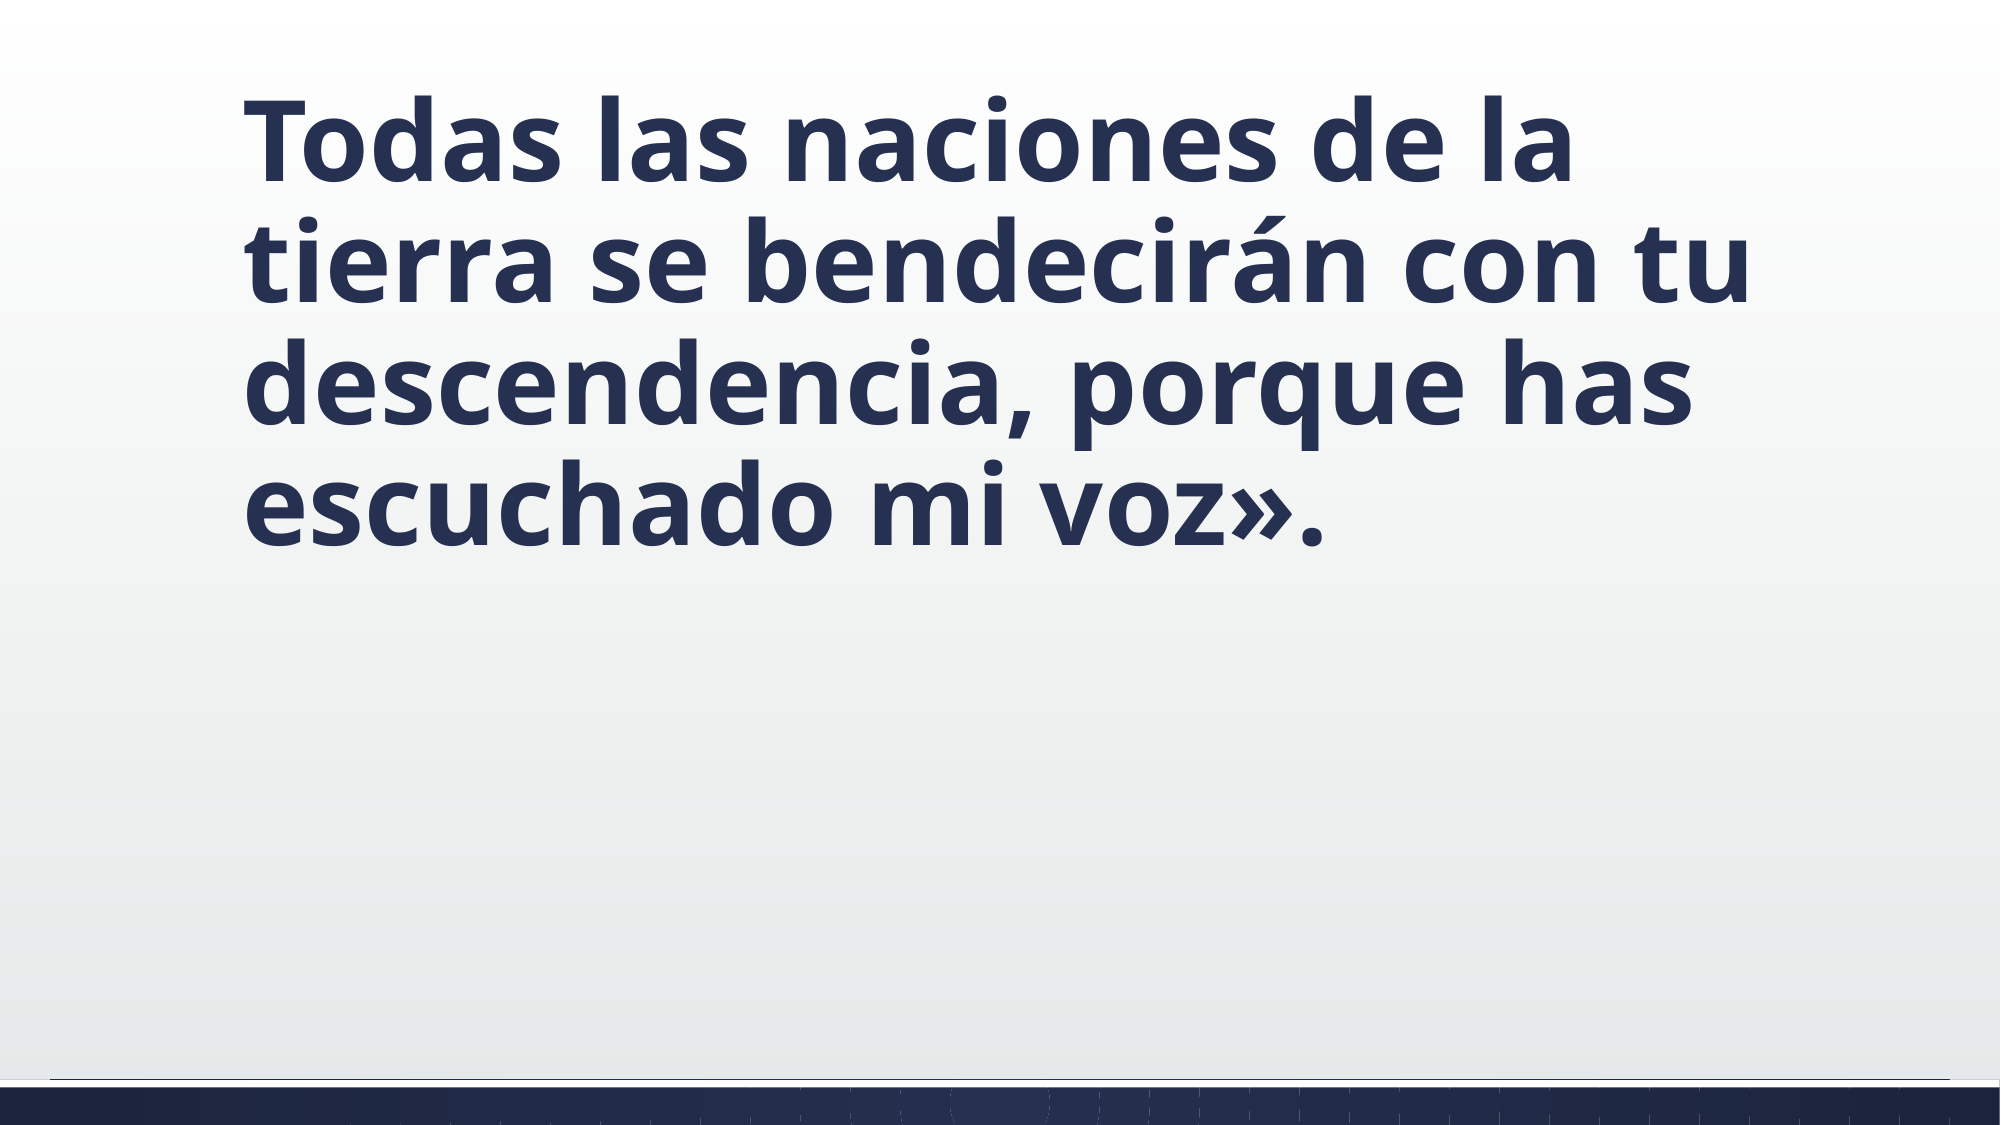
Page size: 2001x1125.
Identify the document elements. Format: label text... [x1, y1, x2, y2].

list Todas las naciones de la tierra se bendecirán con tu descendencia, porque has escuchado mi voz». [219, 76, 1780, 990]
